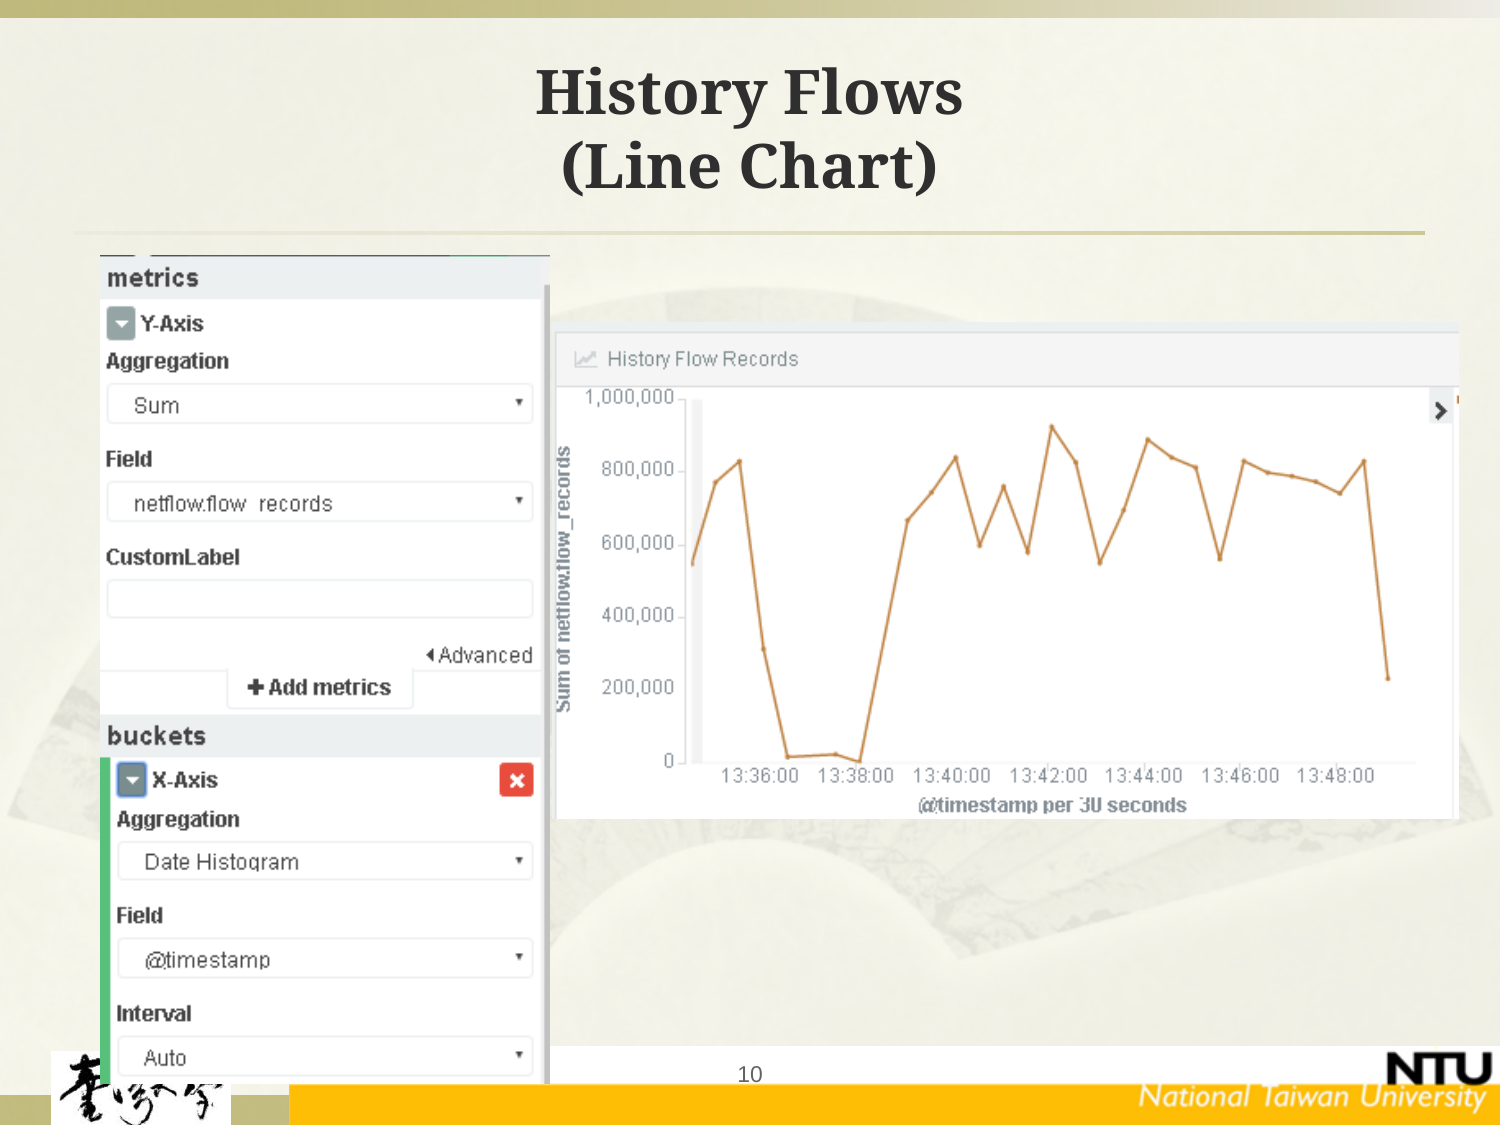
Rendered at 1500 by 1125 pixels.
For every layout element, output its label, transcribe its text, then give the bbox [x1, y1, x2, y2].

slide_number 10 [675, 1050, 825, 1097]
picture [551, 321, 1460, 820]
picture [51, 254, 1500, 1125]
title History Flows (Line Chart) [75, 45, 1425, 209]
